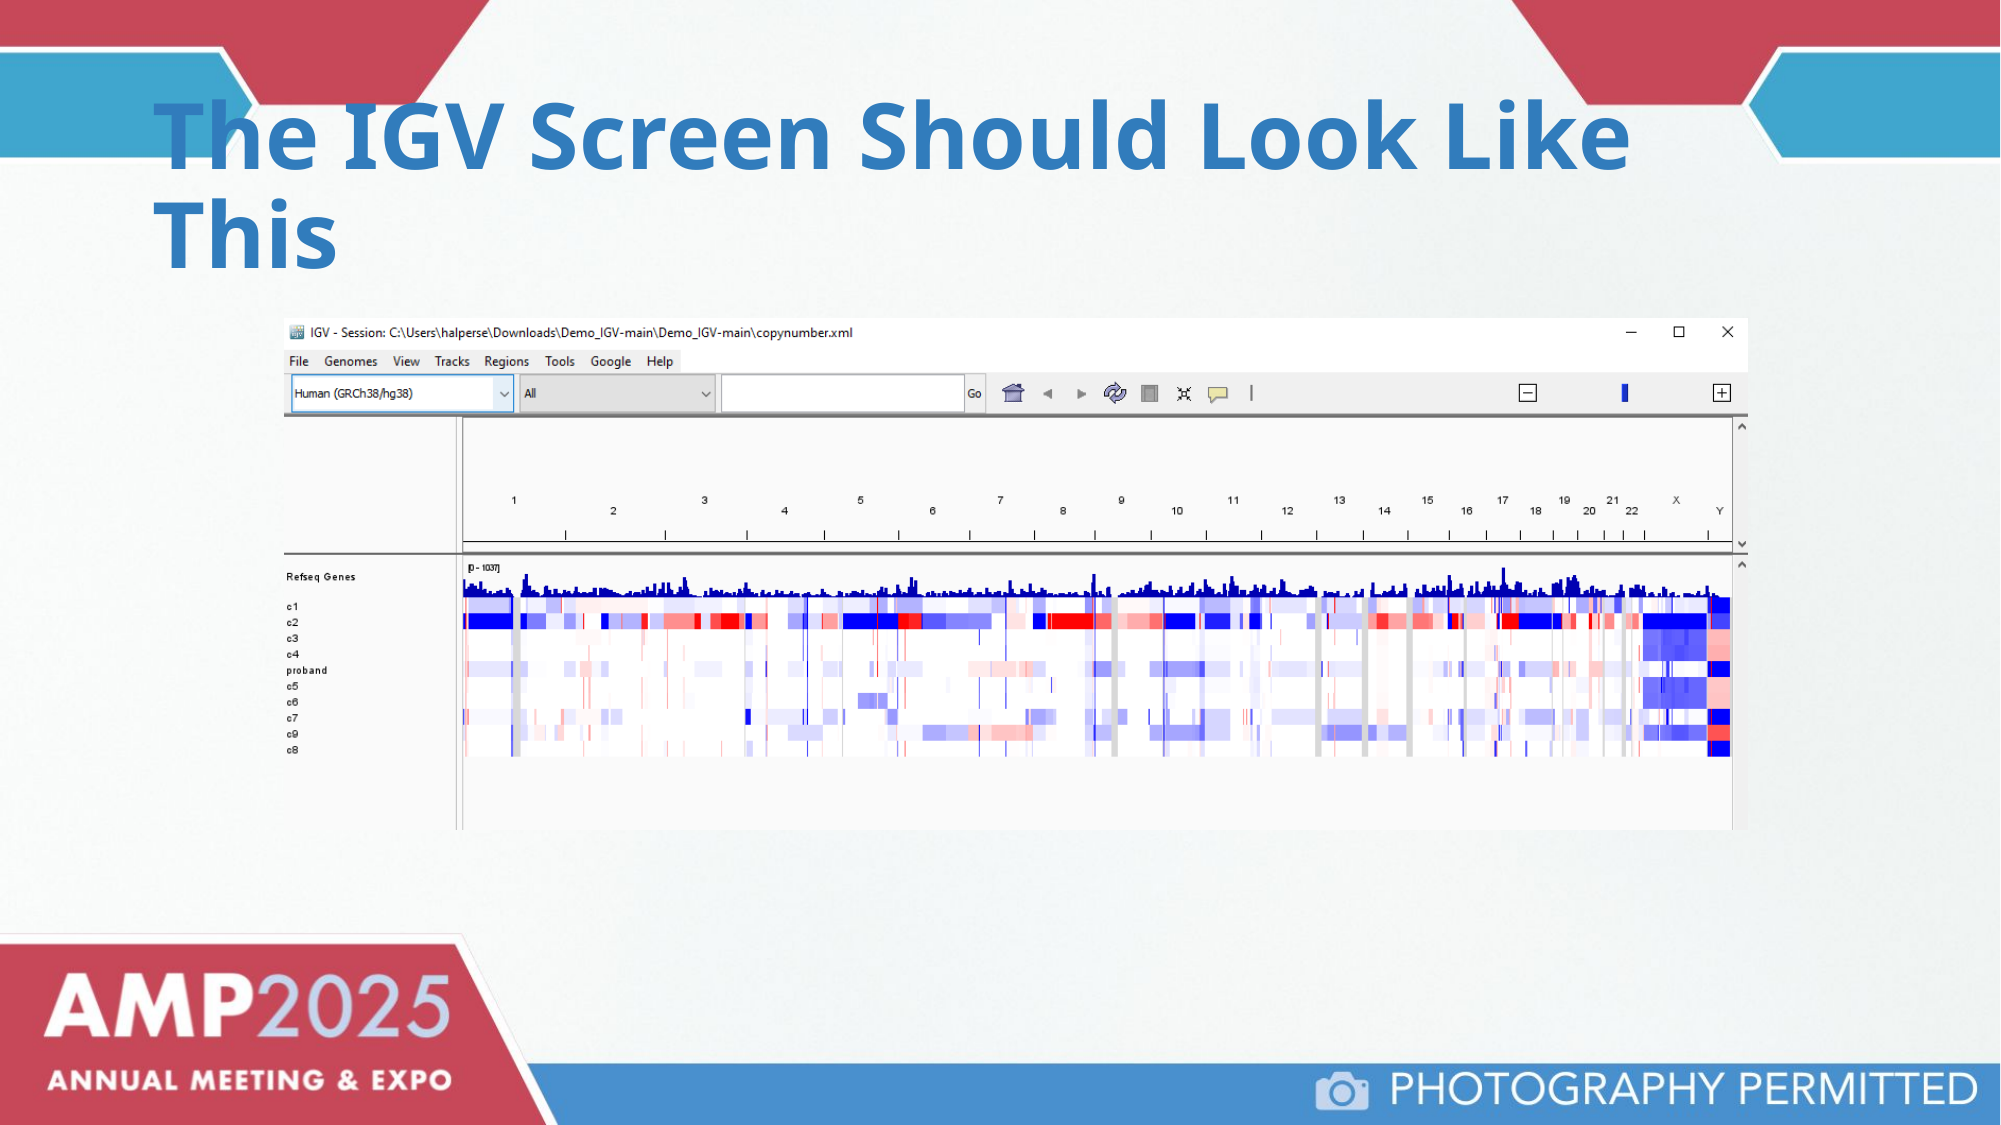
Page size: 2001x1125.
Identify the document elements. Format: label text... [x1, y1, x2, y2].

title The IGV Screen Should Look Like This [137, 201, 1781, 296]
picture [0, 0, 2001, 1125]
